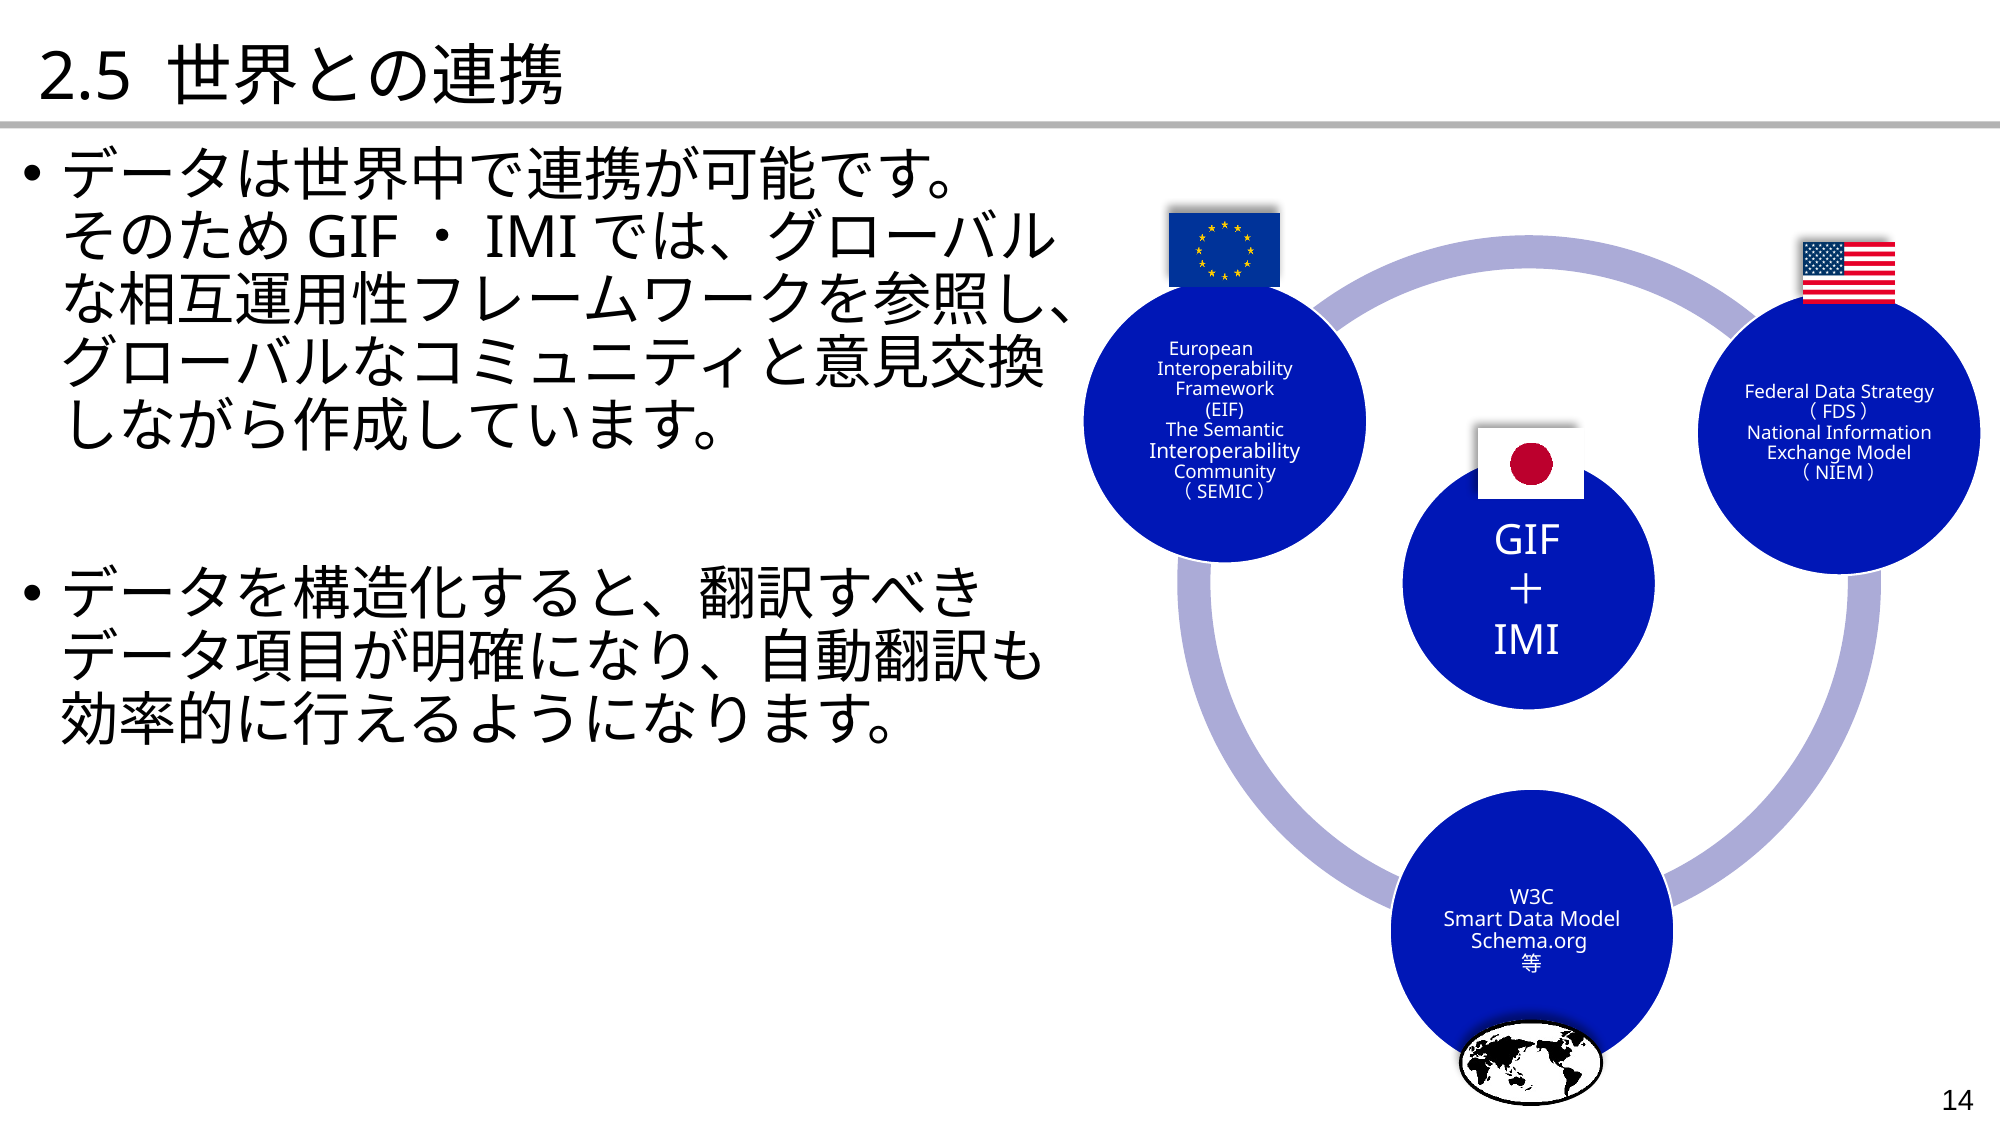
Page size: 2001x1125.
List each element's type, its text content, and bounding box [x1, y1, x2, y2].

text_box データは世界中で連携が可能です。 そのためGIF・IMIでは、グローバルな相互運用性フレームワークを参照し、グローバルなコミュニティと意見交換しながら作成しています。 データを構造化すると、翻訳すべきデータ項目が明確になり、自動翻訳も効率的に行えるようになります。 [7, 137, 1074, 830]
picture [1458, 1019, 1604, 1107]
slide_number 14 [1881, 1074, 1989, 1124]
picture [1803, 242, 1895, 304]
picture [1169, 213, 1280, 287]
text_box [955, 205, 2000, 1074]
picture [1478, 428, 1584, 499]
text_box 2.5 世界との連携 [23, 34, 1910, 121]
